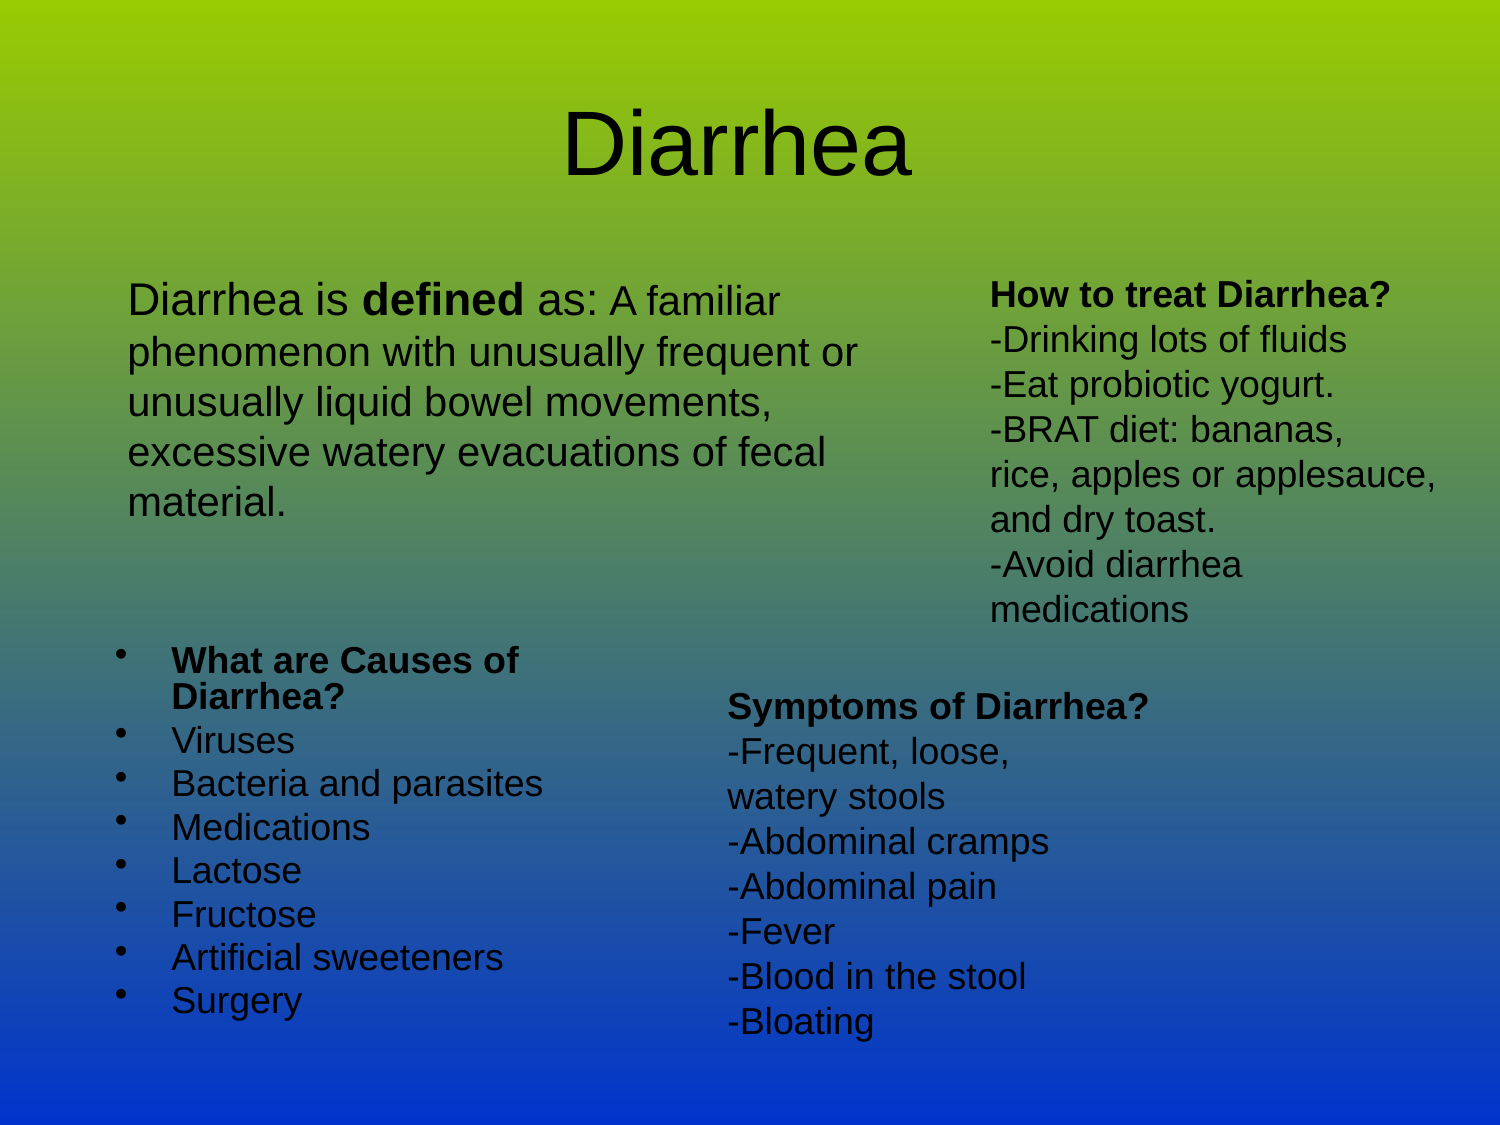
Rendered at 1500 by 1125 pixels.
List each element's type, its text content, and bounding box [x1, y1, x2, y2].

text_box Symptoms of Diarrhea? -Frequent, loose, watery stools -Abdominal cramps -Abdominal pain -Fever -Blood in the stool -Bloating [712, 674, 1175, 1050]
list What are Causes of Diarrhea? Viruses Bacteria and parasites Medications Lactose Fructose Artificial sweeteners Surgery [99, 637, 676, 1056]
text_box How to treat Diarrhea? -Drinking lots of fluids -Eat probiotic yogurt. -BRAT diet: bananas, rice, apples or applesauce, and dry toast. -Avoid diarrhea medications [975, 262, 1463, 638]
title Diarrhea [74, 44, 1426, 233]
text_box Diarrhea is defined as: A familiar phenomenon with unusually frequent or unusually liquid bowel movements, excessive watery evacuations of fecal material. [112, 262, 900, 533]
